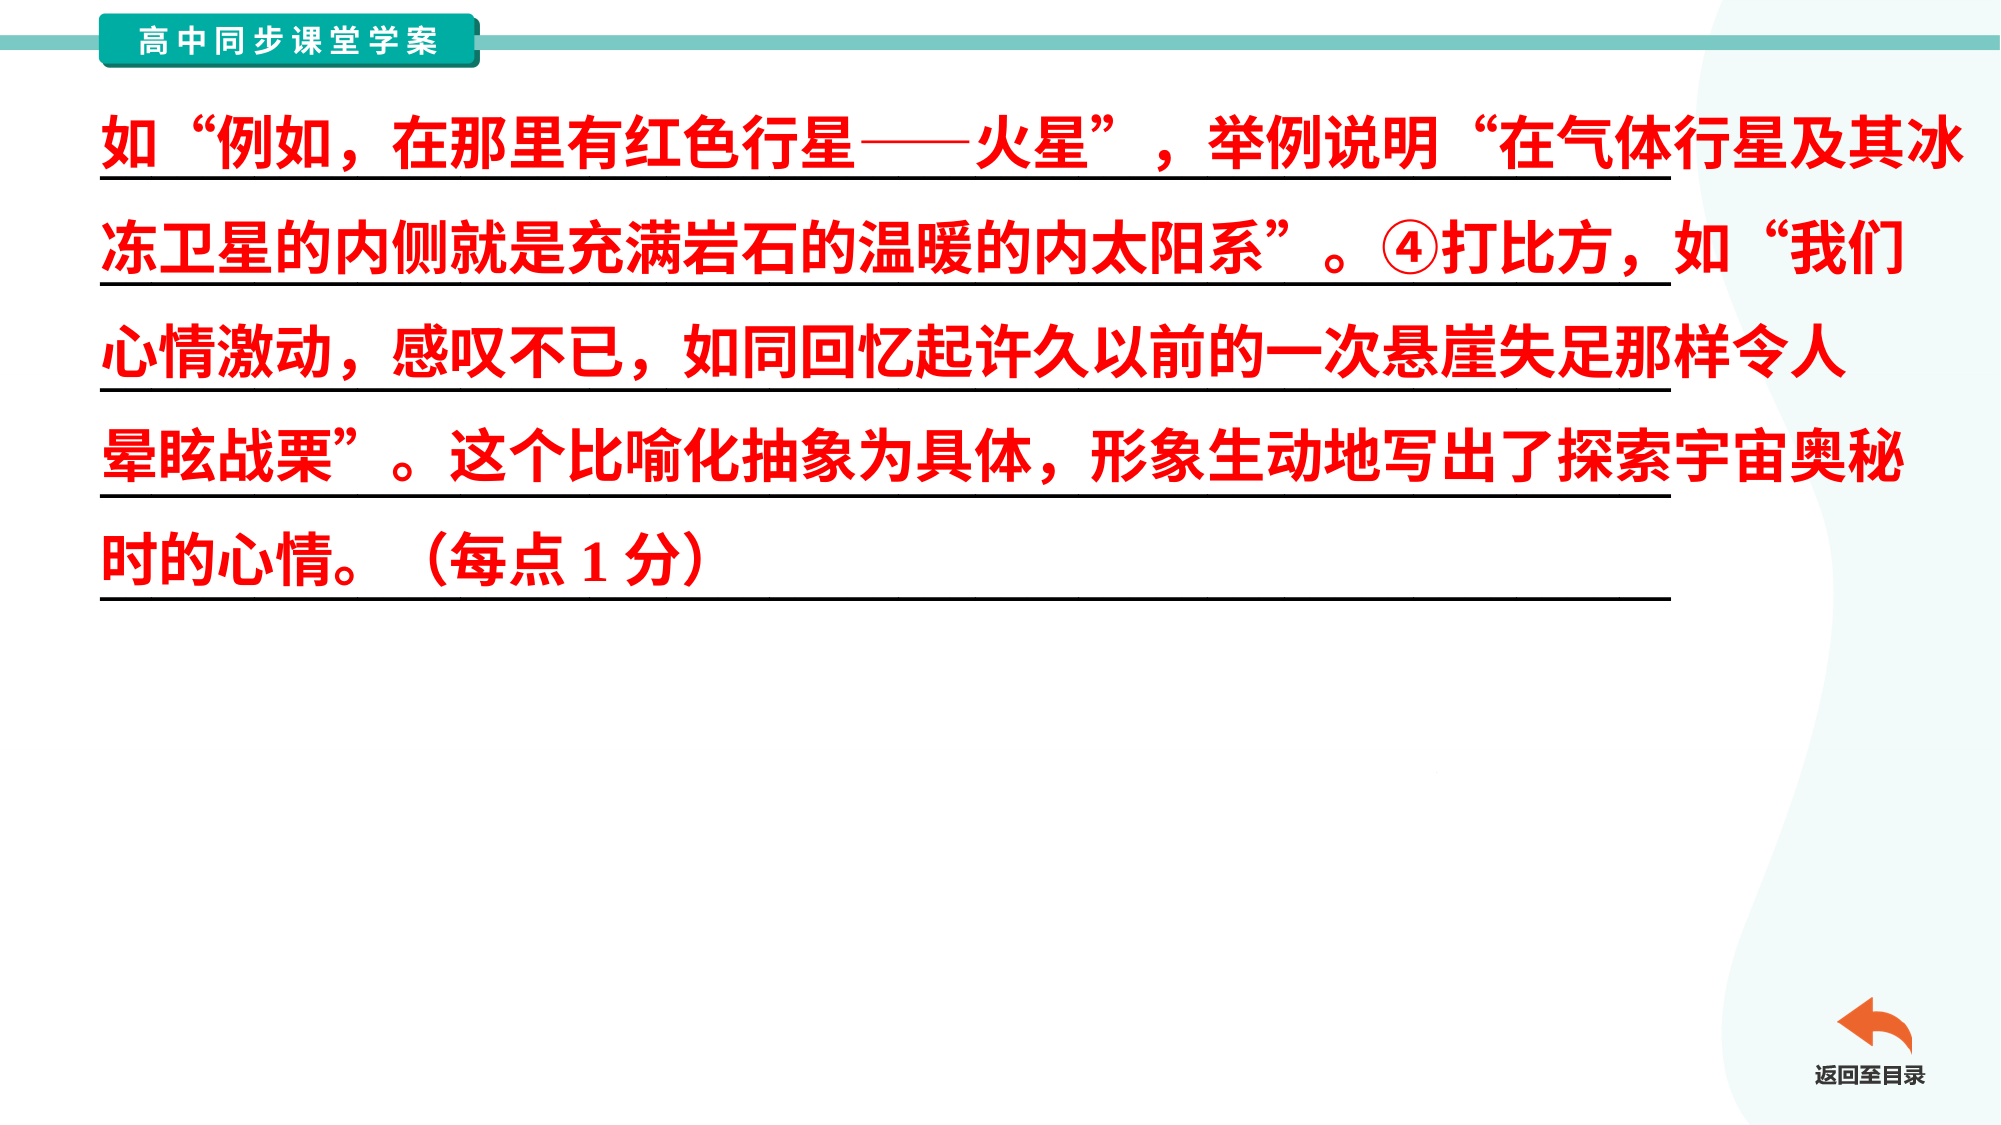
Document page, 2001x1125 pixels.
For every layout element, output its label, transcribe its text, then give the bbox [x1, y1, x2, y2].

text_box _____________________________________________________________ _____________________________________________________________ _____________________________________________________________ _____________________________________________________________ _____________________________________________________________ [100, 582, 1899, 589]
text_box 如“例如，在那里有红色行星——火星”，举例说明“在气体行星及其冰 冻卫星的内侧就是充满岩石的温暖的内太阳系”。④打比方，如“我们 心情激动，感叹不已，如同回忆起许久以前的一次悬崖失足那样令人 晕眩战栗”。这个比喻化抽象为具体，形象生动地写出了探索宇宙奥秘 时的心情。（每点1分） [100, 72, 1899, 582]
picture [0, 0, 2000, 1125]
